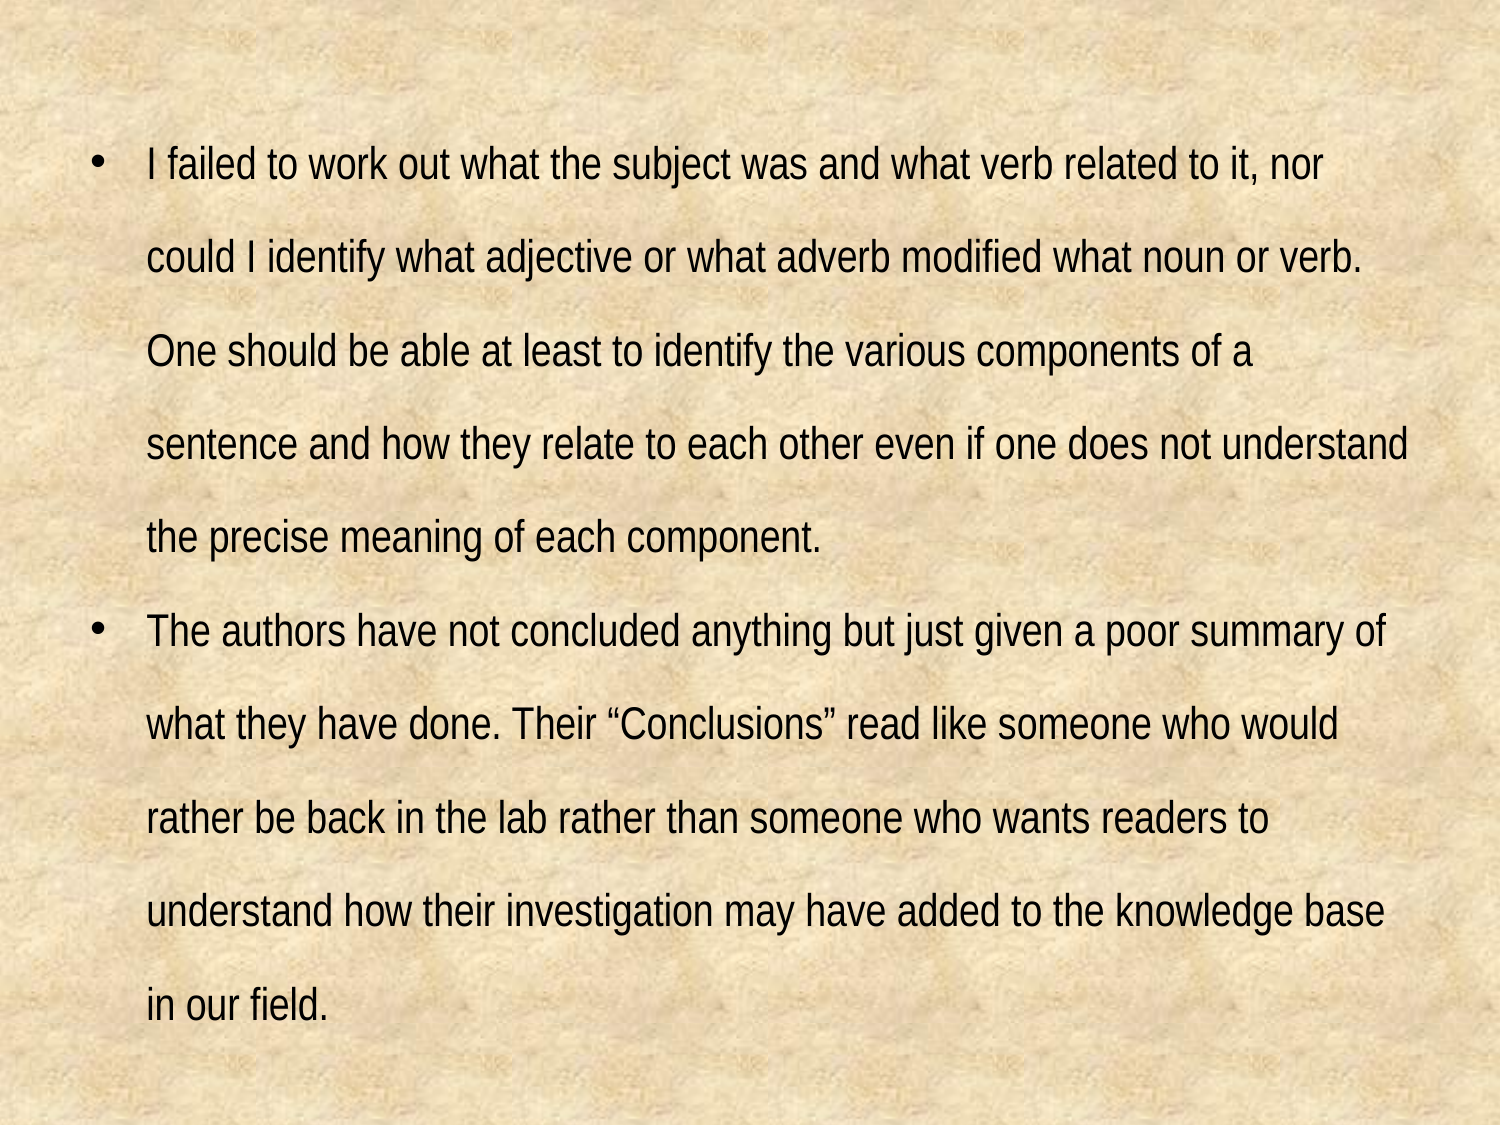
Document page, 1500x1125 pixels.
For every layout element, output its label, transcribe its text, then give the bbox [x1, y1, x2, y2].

list I failed to work out what the subject was and what verb related to it, nor could I identify what adjective or what adverb modified what noun or verb. One should be able at least to identify the various components of a sentence and how they relate to each other even if one does not understand the precise meaning of each component. The authors have not concluded anything but just given a poor summary of what they have done. Their “Conclusions” read like someone who would rather be back in the lab rather than someone who wants readers to understand how their investigation may have added to the knowledge base in our field. [75, 87, 1425, 1088]
picture [0, 0, 1500, 1125]
